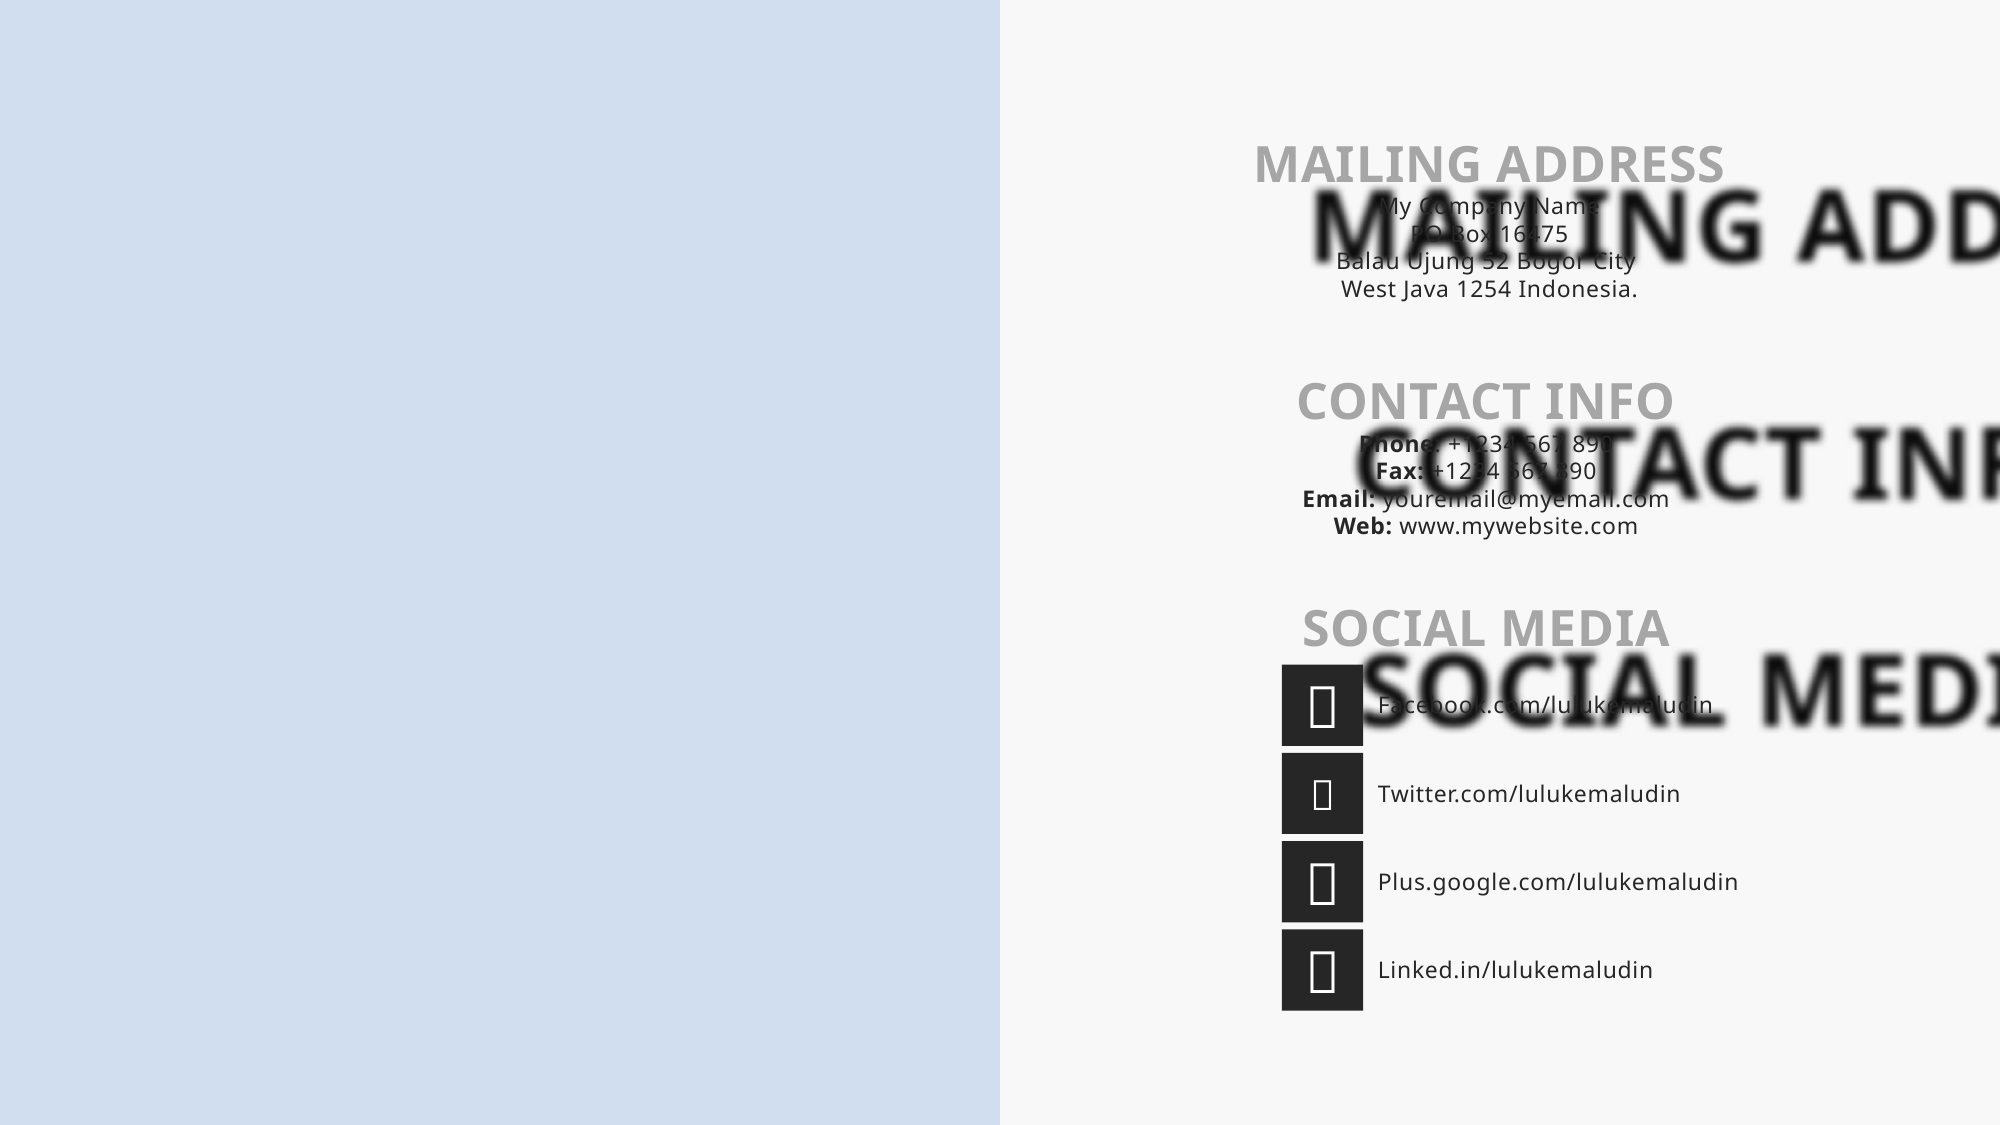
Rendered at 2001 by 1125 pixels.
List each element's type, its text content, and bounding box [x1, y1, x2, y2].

text_box Phone: +1234 567 890 Fax: +1234 567 890 Email: youremail@myemail.com Web: www.mywebsite.com [1272, 421, 1701, 547]
text_box  [1281, 840, 1364, 923]
text_box Twitter.com/lulukemaludin [1363, 771, 1791, 815]
text_box Plus.google.com/lulukemaludin [1363, 860, 1791, 903]
text_box  [1281, 664, 1364, 747]
text_box SOCIAL MEDIA [1287, 589, 1685, 664]
text_box MAILING ADDRESS [1238, 124, 1741, 200]
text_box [0, 0, 1000, 1125]
text_box My Company Name PO Box 16475 Balau Ujung 52 Bogor City West Java 1254 Indonesia. [1284, 184, 1695, 309]
text_box  [1281, 752, 1364, 835]
text_box  [1281, 928, 1364, 1012]
text_box Facebook.com/lulukemaludin [1363, 683, 1791, 726]
text_box Linked.in/lulukemaludin [1363, 948, 1791, 991]
text_box CONTACT INFO [1282, 362, 1691, 421]
